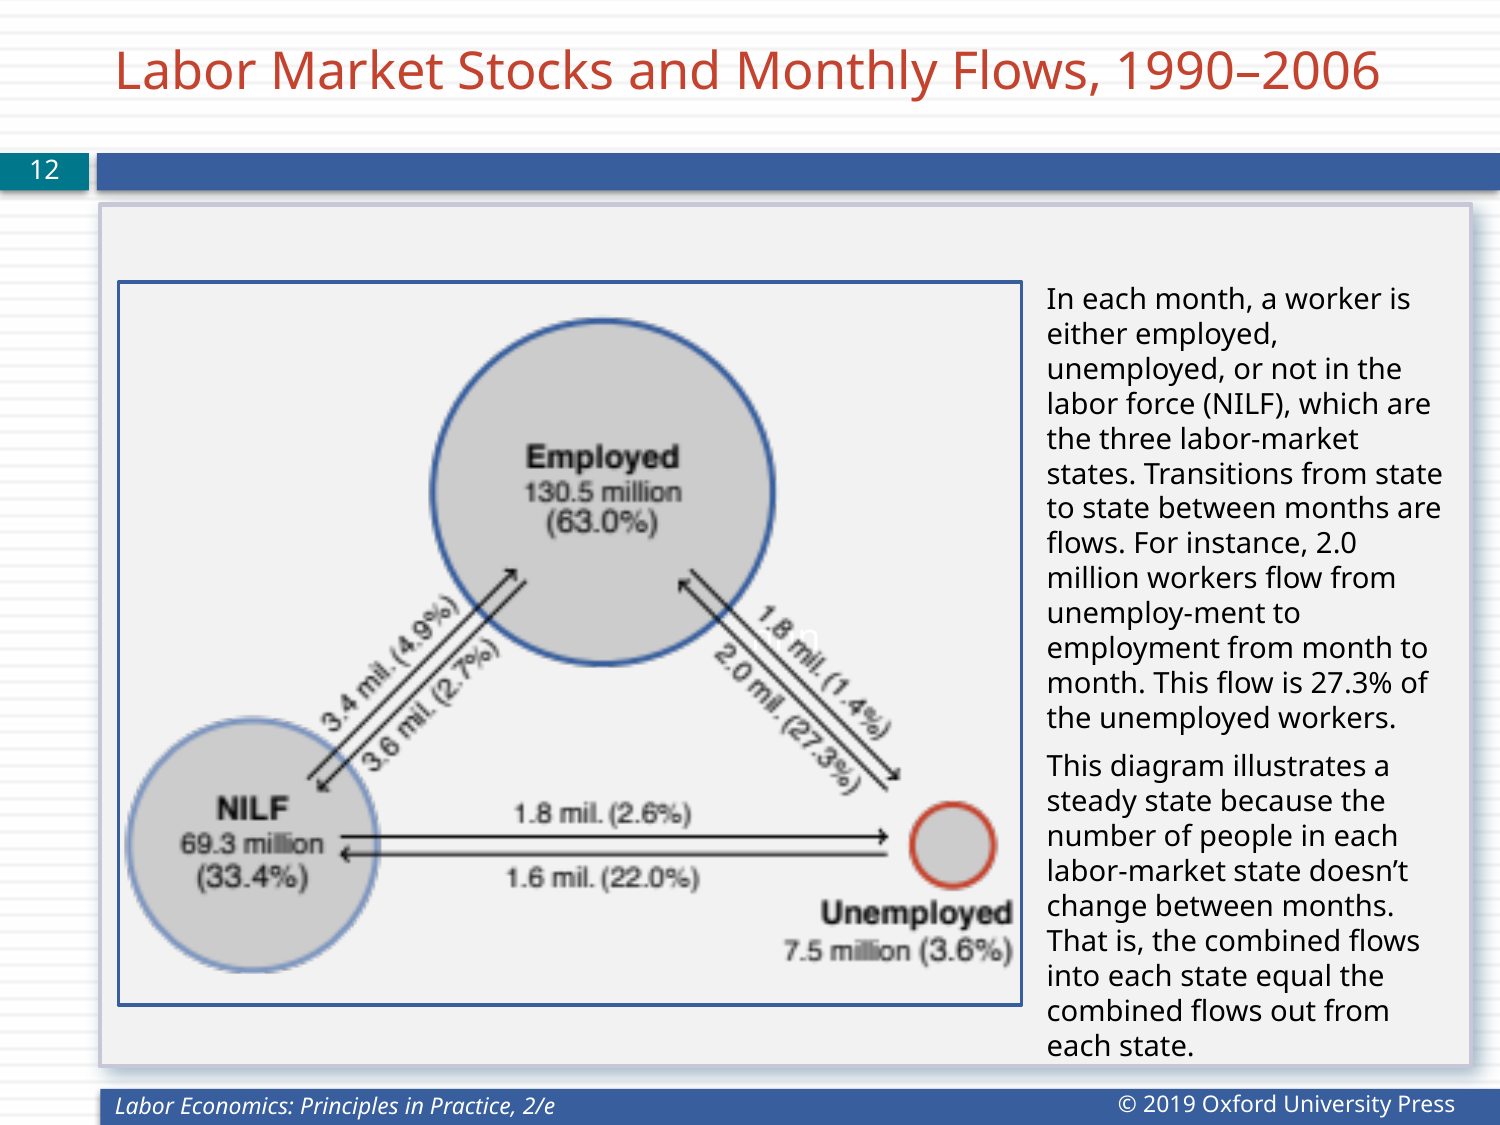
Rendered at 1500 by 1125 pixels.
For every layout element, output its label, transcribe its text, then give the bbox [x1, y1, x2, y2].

list In each month, a worker is either employed, unemployed, or not in the labor force (NILF), which are the three labor-market states. Transitions from state to state between months are flows. For instance, 2.0 million workers flow from unemploy-ment to employment from month to month. This flow is 27.3% of the unemployed workers. This diagram illustrates a steady state because the number of people in each labor-market state doesn’t change between months. That is, the combined flows into each state equal the combined flows out from each state. [1031, 272, 1459, 1053]
slide_number 11 [0, 153, 89, 191]
slide_number Labor Economics: Principles in Practice, 2/e [99, 1090, 745, 1125]
footer © 2019 Oxford University Press [825, 1090, 1471, 1125]
picture [119, 283, 1021, 1004]
title Labor Market Stocks and Monthly Flows, 1990–2006 [99, 1, 1472, 136]
